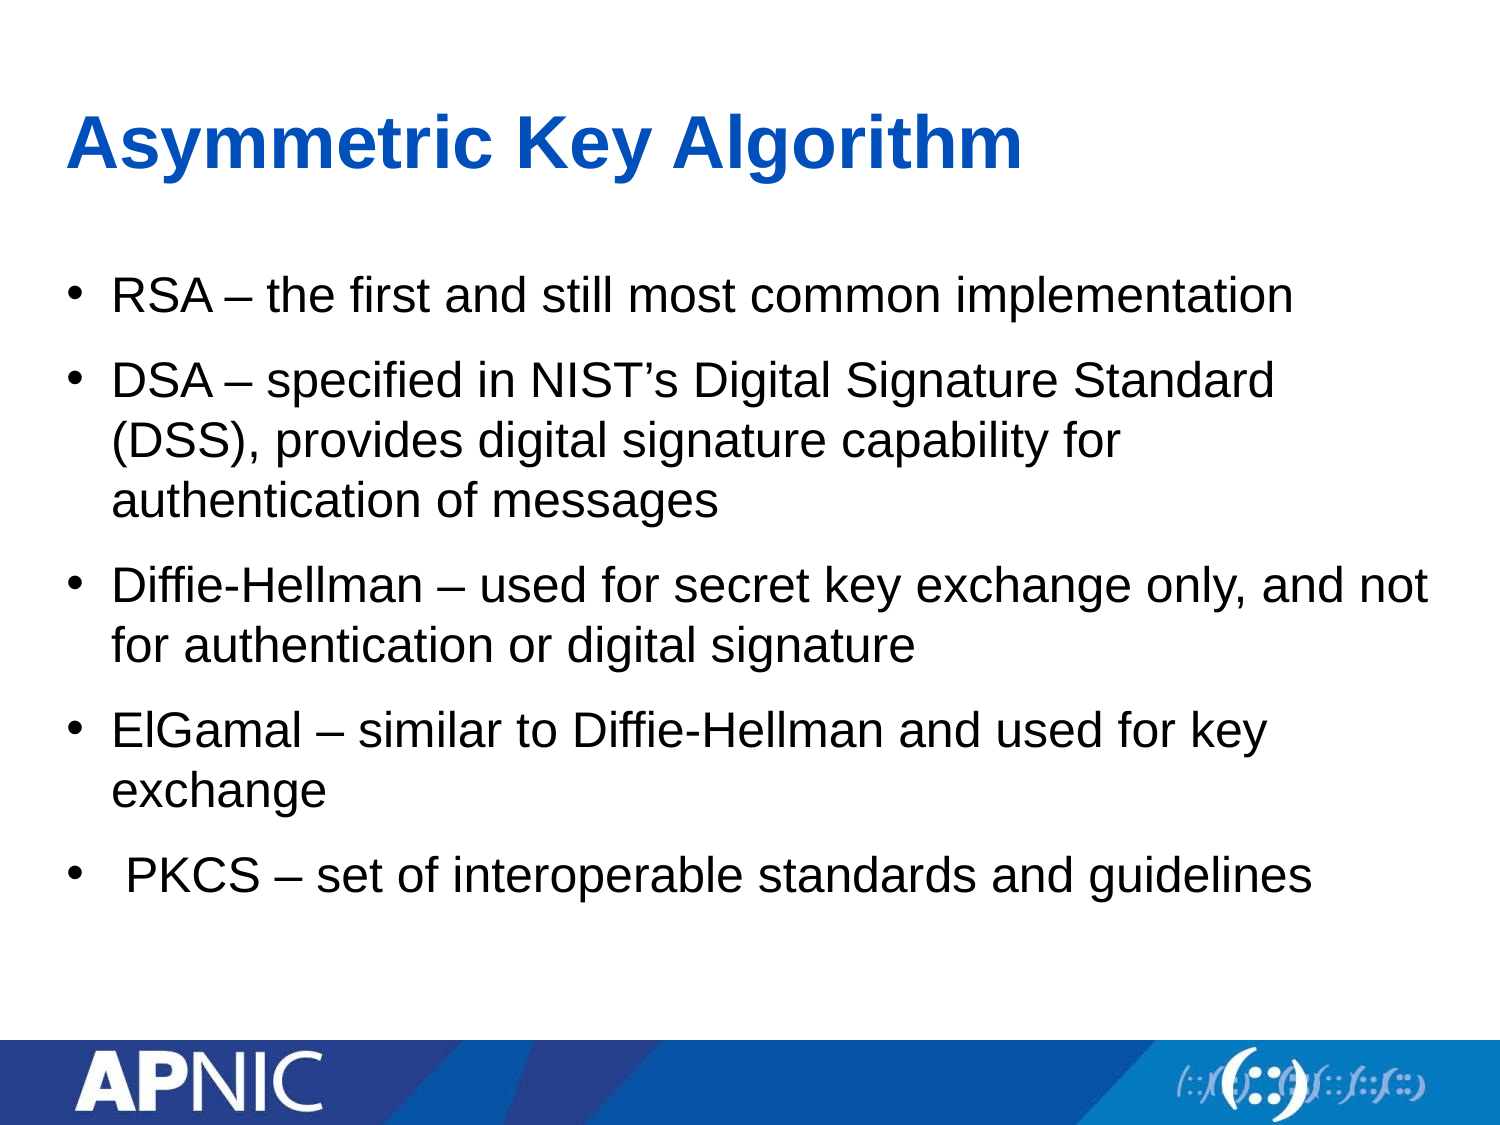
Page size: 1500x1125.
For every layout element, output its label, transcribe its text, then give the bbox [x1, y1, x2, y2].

picture [0, 1040, 1500, 1125]
title Asymmetric Key Algorithm [64, 45, 1436, 233]
list RSA – the first and still most common implementation DSA – specified in NIST’s Digital Signature Standard (DSS), provides digital signature capability for authentication of messages Diffie-Hellman – used for secret key exchange only, and not for authentication or digital signature ElGamal – similar to Diffie-Hellman and used for key exchange PKCS – set of interoperable standards and guidelines [66, 262, 1437, 1012]
